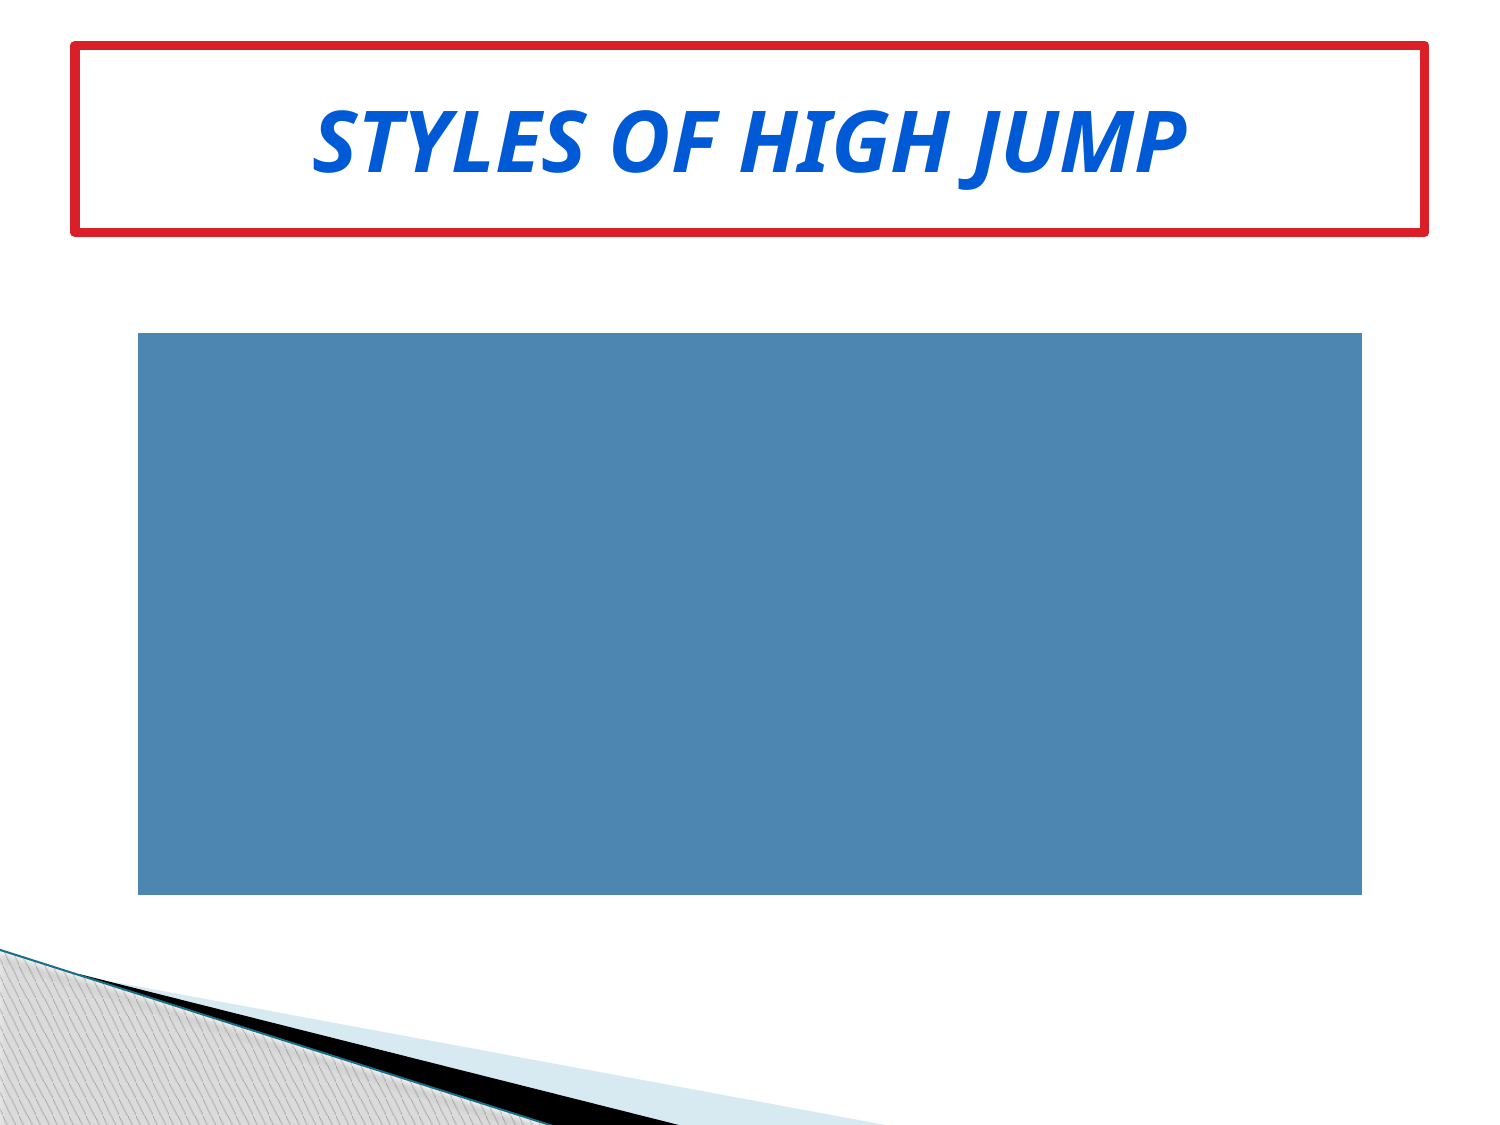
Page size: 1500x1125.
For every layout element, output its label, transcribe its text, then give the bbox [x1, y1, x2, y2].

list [137, 332, 1363, 896]
title Styles of High Jump [70, 41, 1429, 237]
